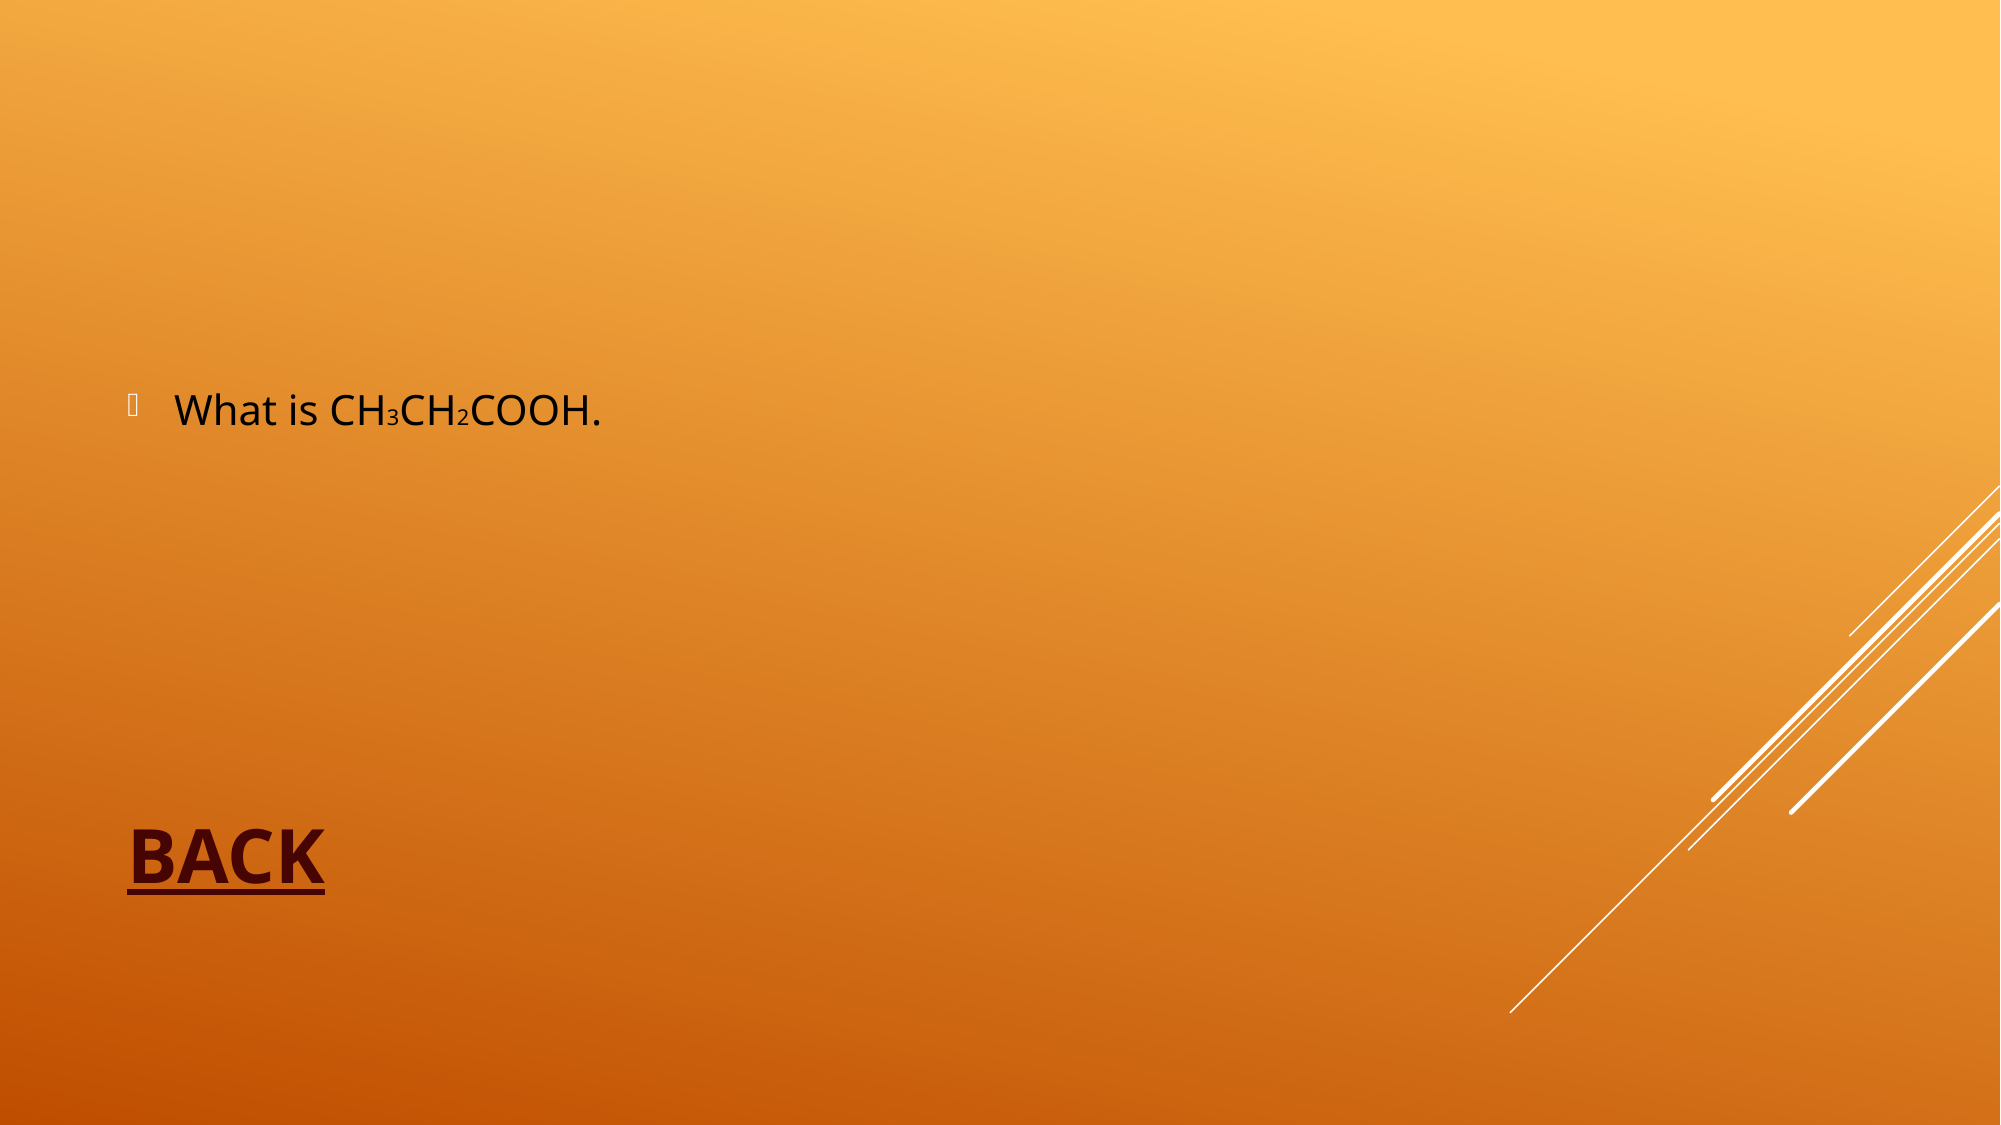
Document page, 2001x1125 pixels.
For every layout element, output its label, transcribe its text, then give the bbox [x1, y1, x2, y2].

list What is CH3CH2COOH. [112, 112, 1513, 706]
title Back [112, 736, 1513, 984]
